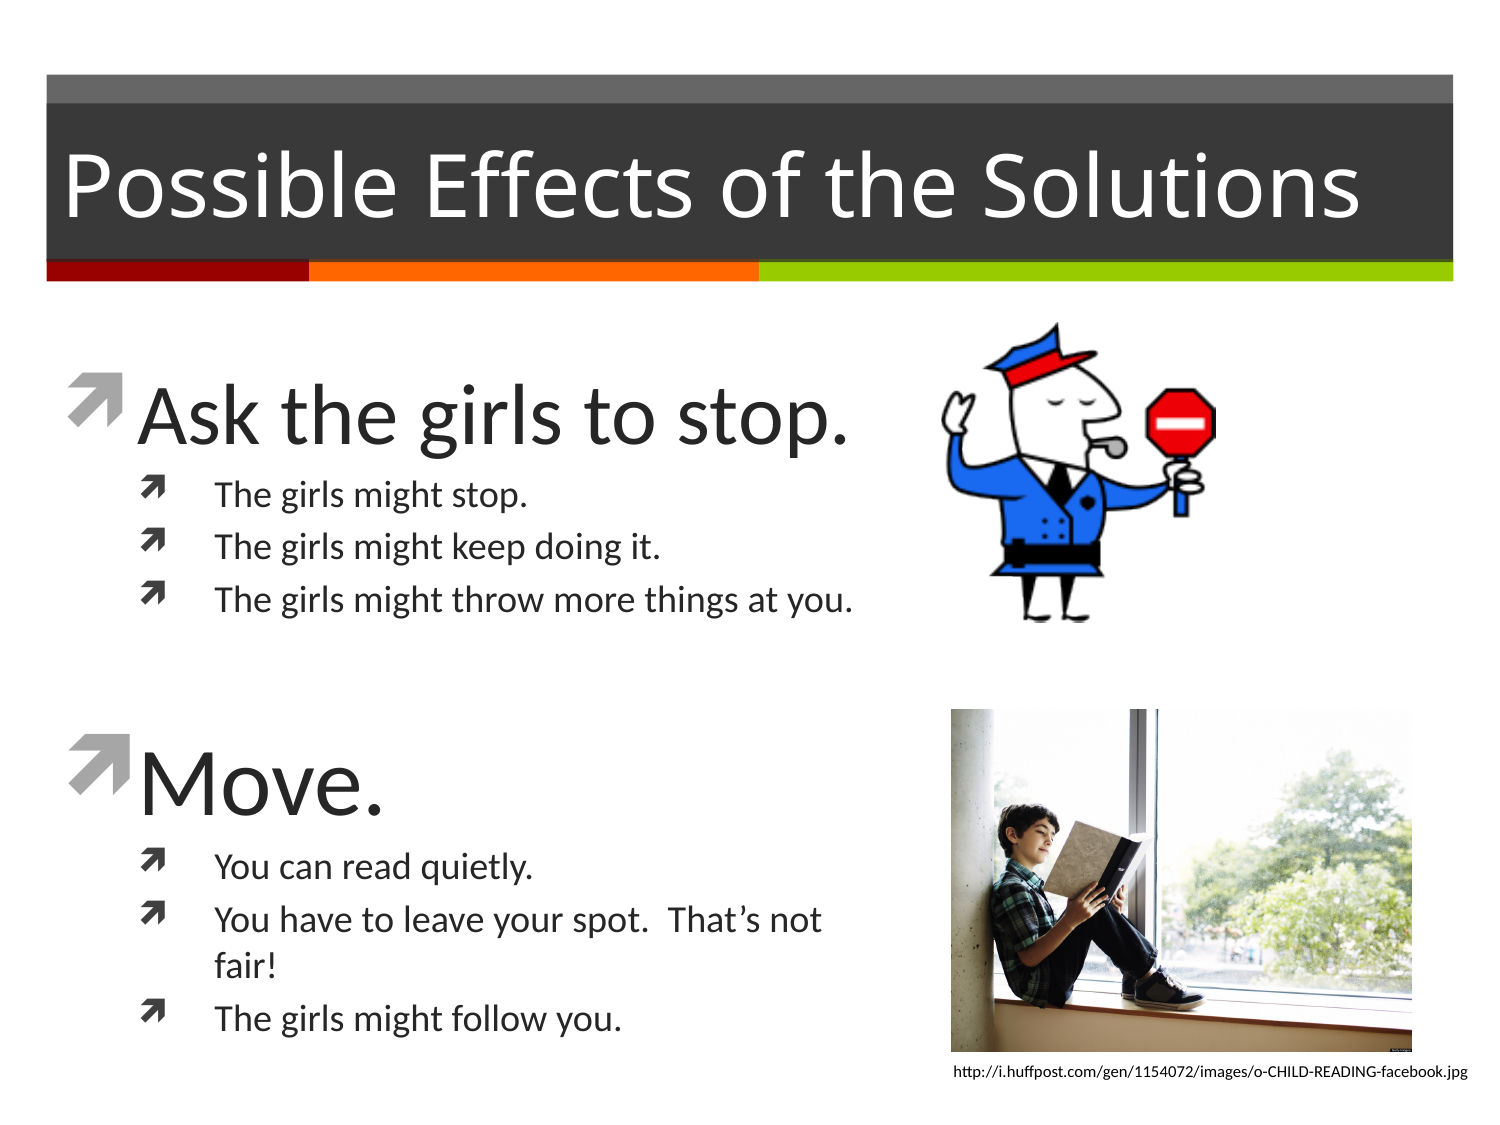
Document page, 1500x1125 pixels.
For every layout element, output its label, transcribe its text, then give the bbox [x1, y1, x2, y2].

picture [940, 322, 1217, 624]
list Ask the girls to stop. The girls might stop. The girls might keep doing it. The girls might throw more things at you. Move. You can read quietly. You have to leave your spot. That’s not fair! The girls might follow you. [46, 350, 907, 1052]
text_box http://i.huffpost.com/gen/1154072/images/o-CHILD-READING-facebook.jpg [938, 1053, 1484, 1089]
title Possible Effects of the Solutions [46, 103, 1454, 263]
picture [951, 709, 1413, 1053]
